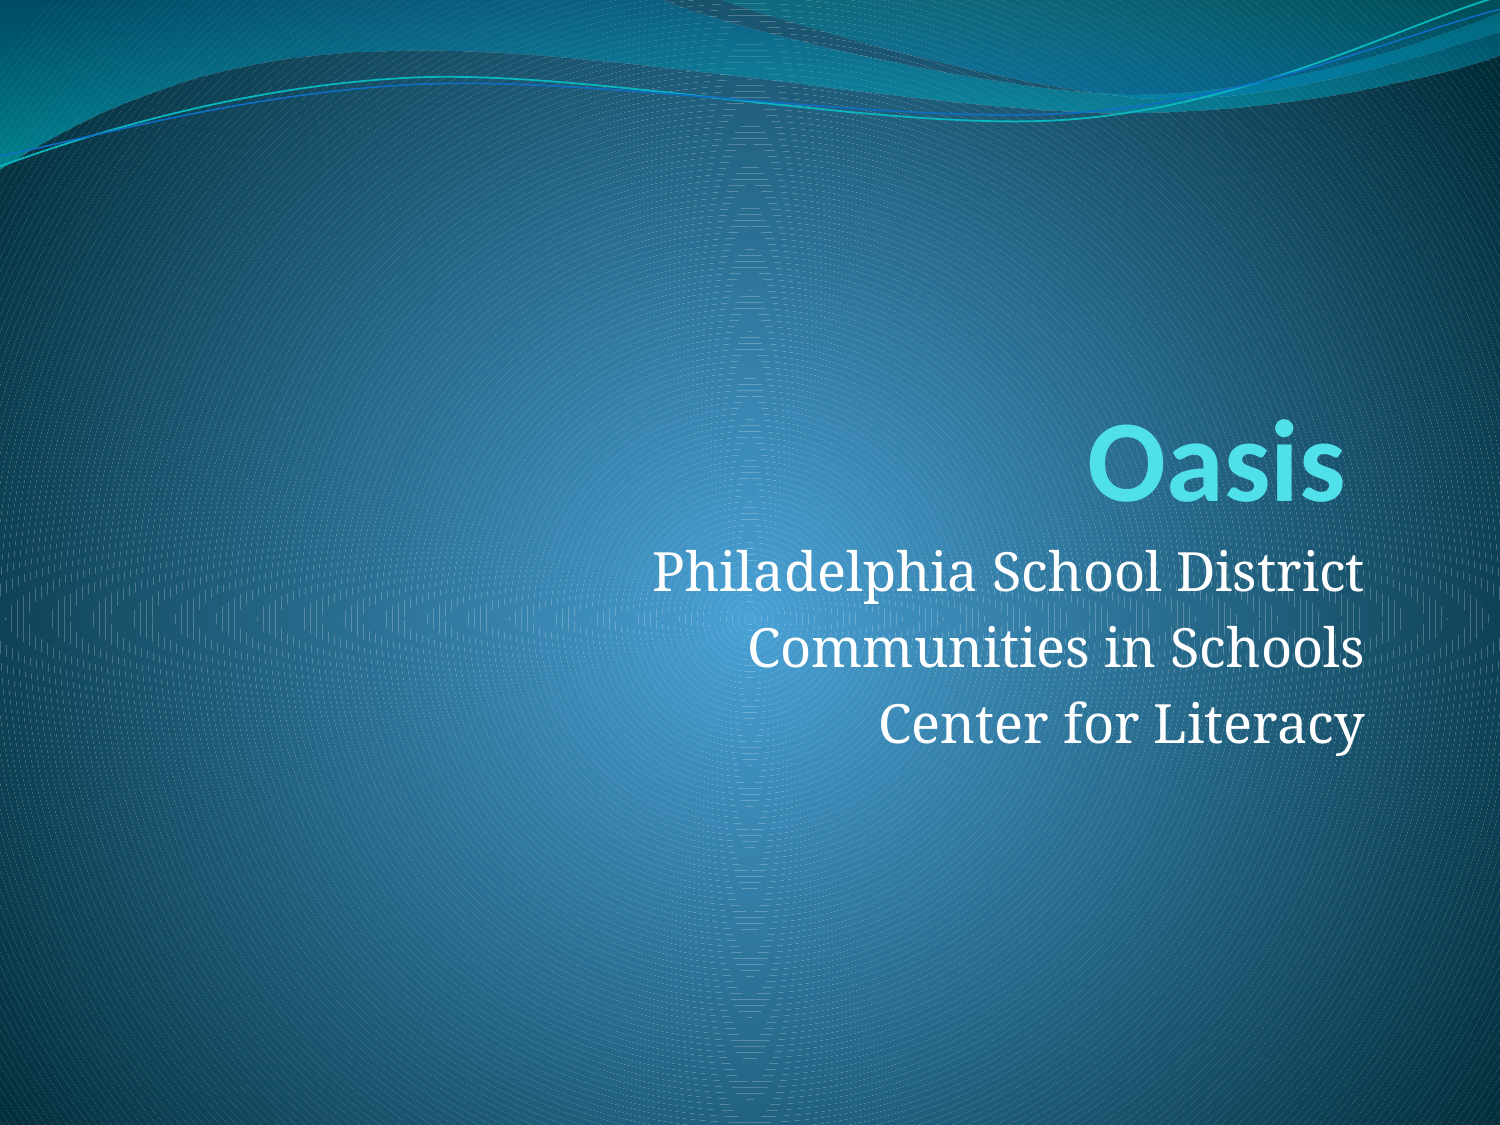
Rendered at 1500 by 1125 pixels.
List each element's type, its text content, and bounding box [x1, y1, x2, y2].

title Oasis [87, 224, 1376, 525]
subtitle Philadelphia School District Communities in Schools Center for Literacy [87, 529, 1376, 818]
